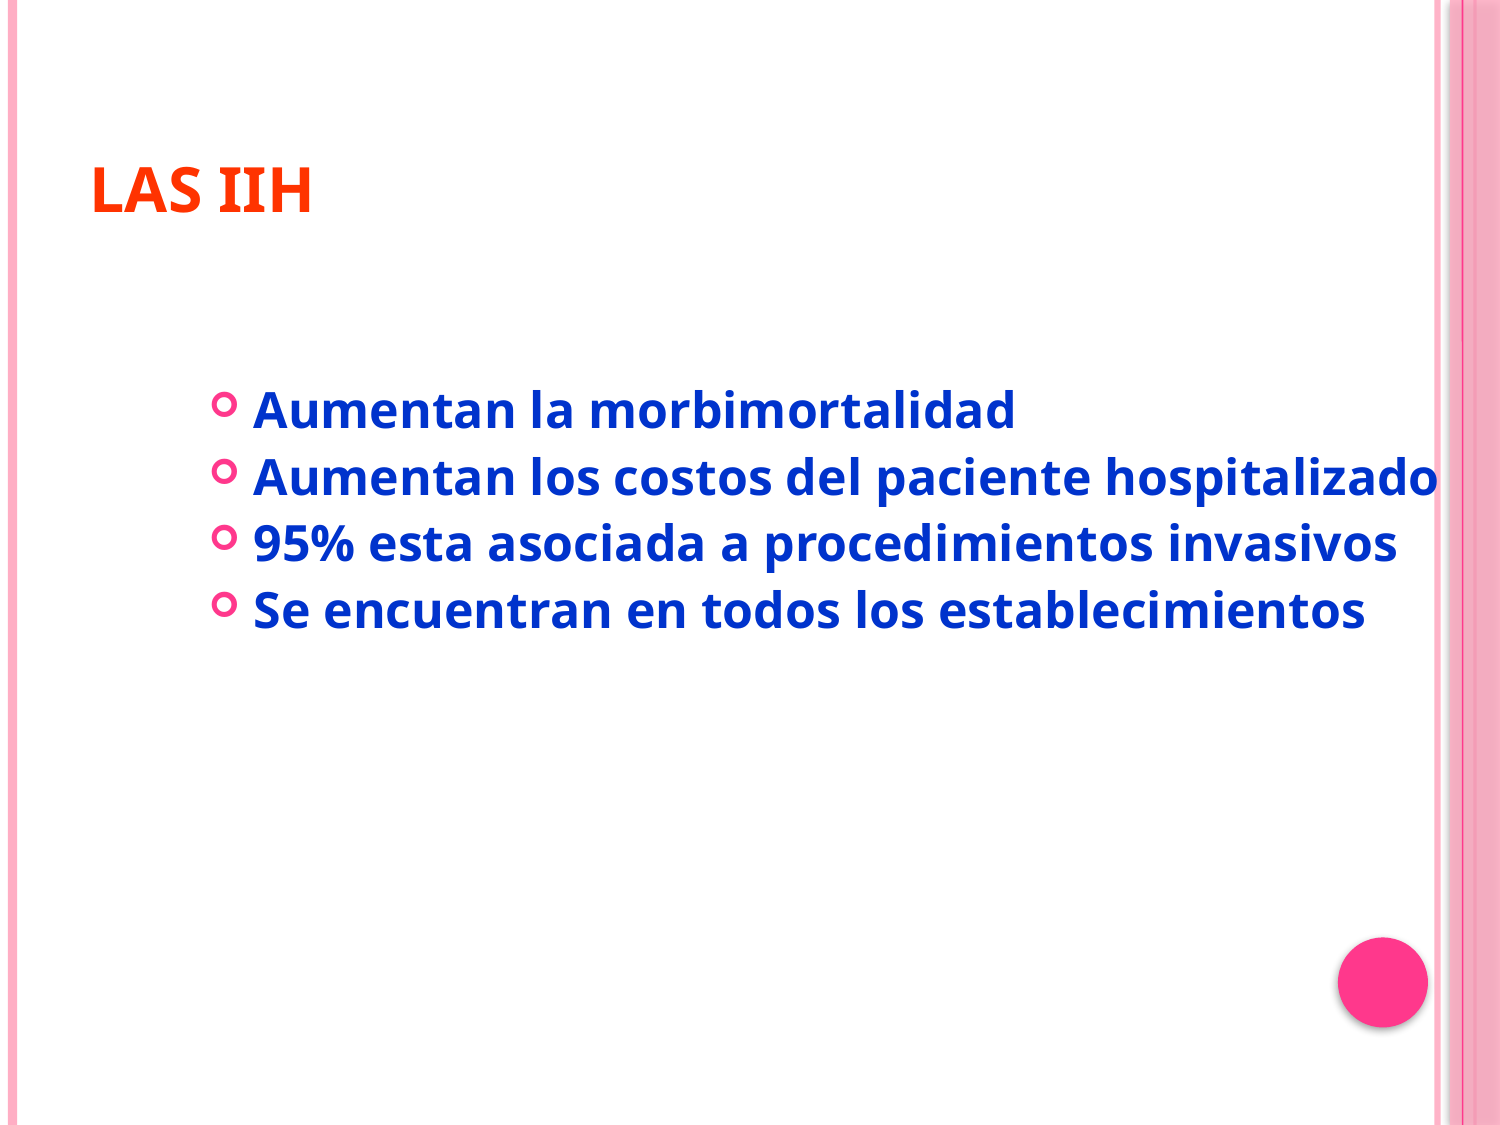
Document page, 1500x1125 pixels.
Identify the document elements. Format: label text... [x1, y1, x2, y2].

title LAS IIH [75, 45, 1300, 233]
list Aumentan la morbimortalidad Aumentan los costos del paciente hospitalizado 95% esta asociada a procedimientos invasivos Se encuentran en todos los establecimientos [193, 378, 1469, 958]
